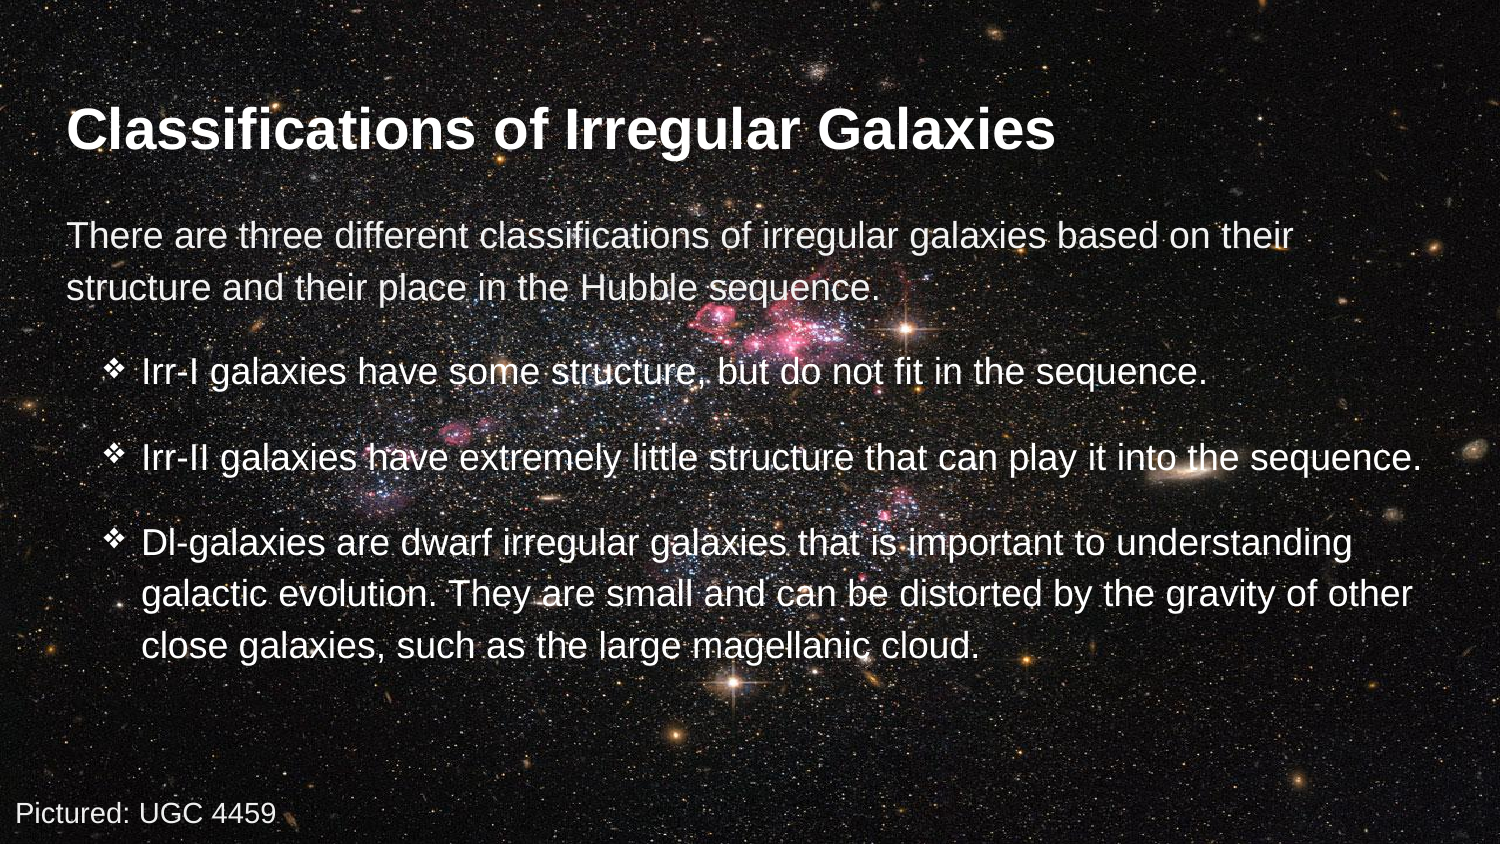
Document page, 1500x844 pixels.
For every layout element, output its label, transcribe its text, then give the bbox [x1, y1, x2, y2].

title Classifications of Irregular Galaxies [51, 75, 1449, 170]
picture [0, 0, 1500, 844]
text_box Pictured: UGC 4459 [0, 779, 473, 844]
list There are three different classifications of irregular galaxies based on their structure and their place in the Hubble sequence. Irr-I galaxies have some structure, but do not fit in the sequence. Irr-II galaxies have extremely little structure that can play it into the sequence. Dl-galaxies are dwarf irregular galaxies that is important to understanding galactic evolution. They are small and can be distorted by the gravity of other close galaxies, such as the large magellanic cloud. [51, 189, 1449, 750]
